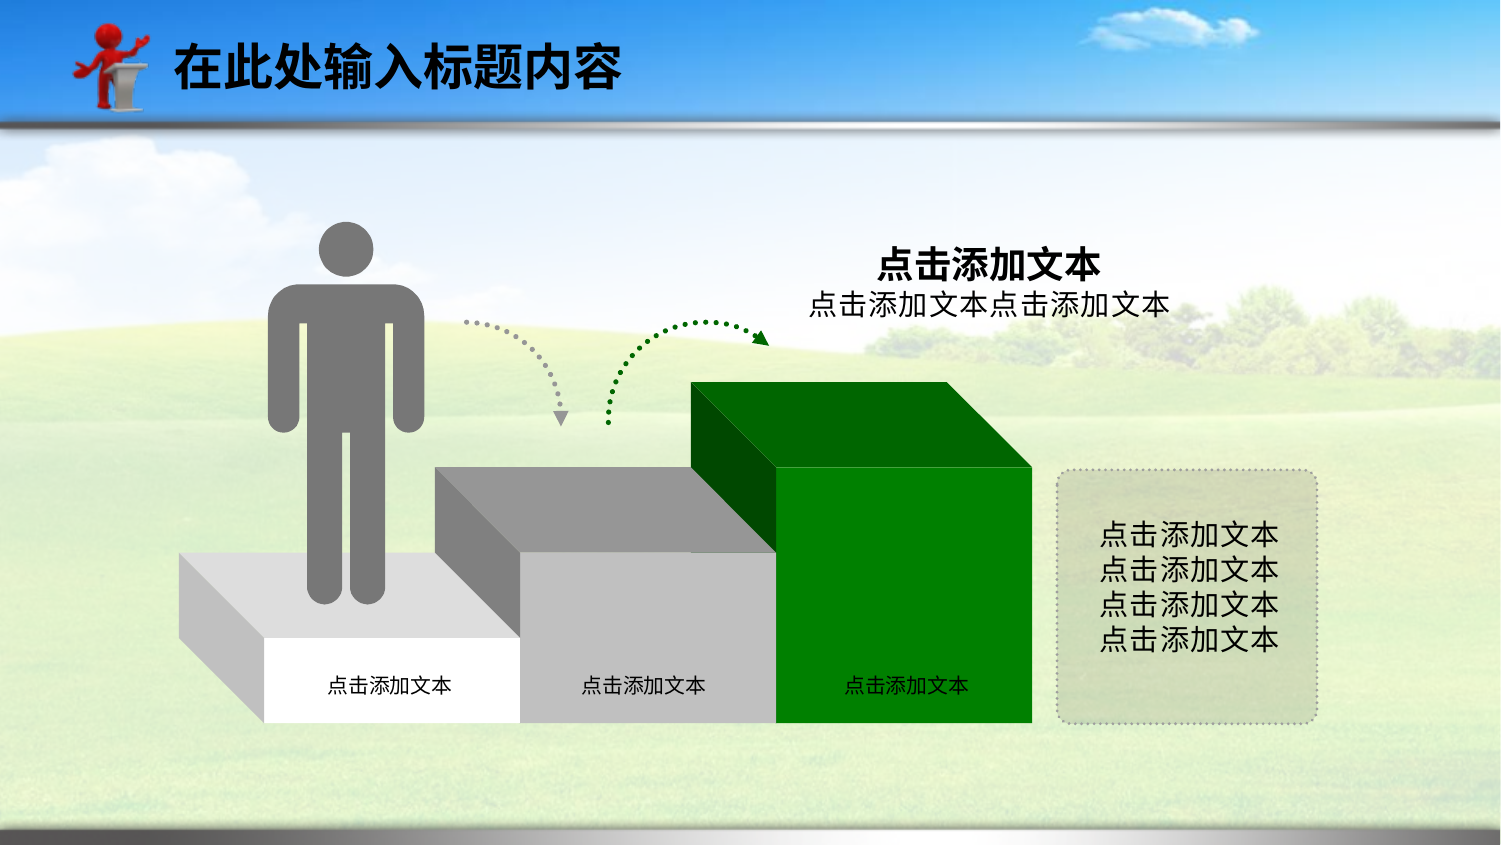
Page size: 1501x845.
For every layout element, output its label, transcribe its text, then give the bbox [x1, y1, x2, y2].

text_box 在此处输入标题内容 [108, 28, 688, 103]
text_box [178, 552, 521, 724]
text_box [267, 221, 425, 605]
text_box [463, 322, 568, 427]
text_box 点击添加文本 点击添加文本点击添加文本 [791, 233, 1188, 329]
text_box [1056, 469, 1318, 725]
text_box [608, 322, 770, 423]
picture [0, 0, 1501, 845]
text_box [690, 381, 1033, 724]
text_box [434, 466, 777, 724]
